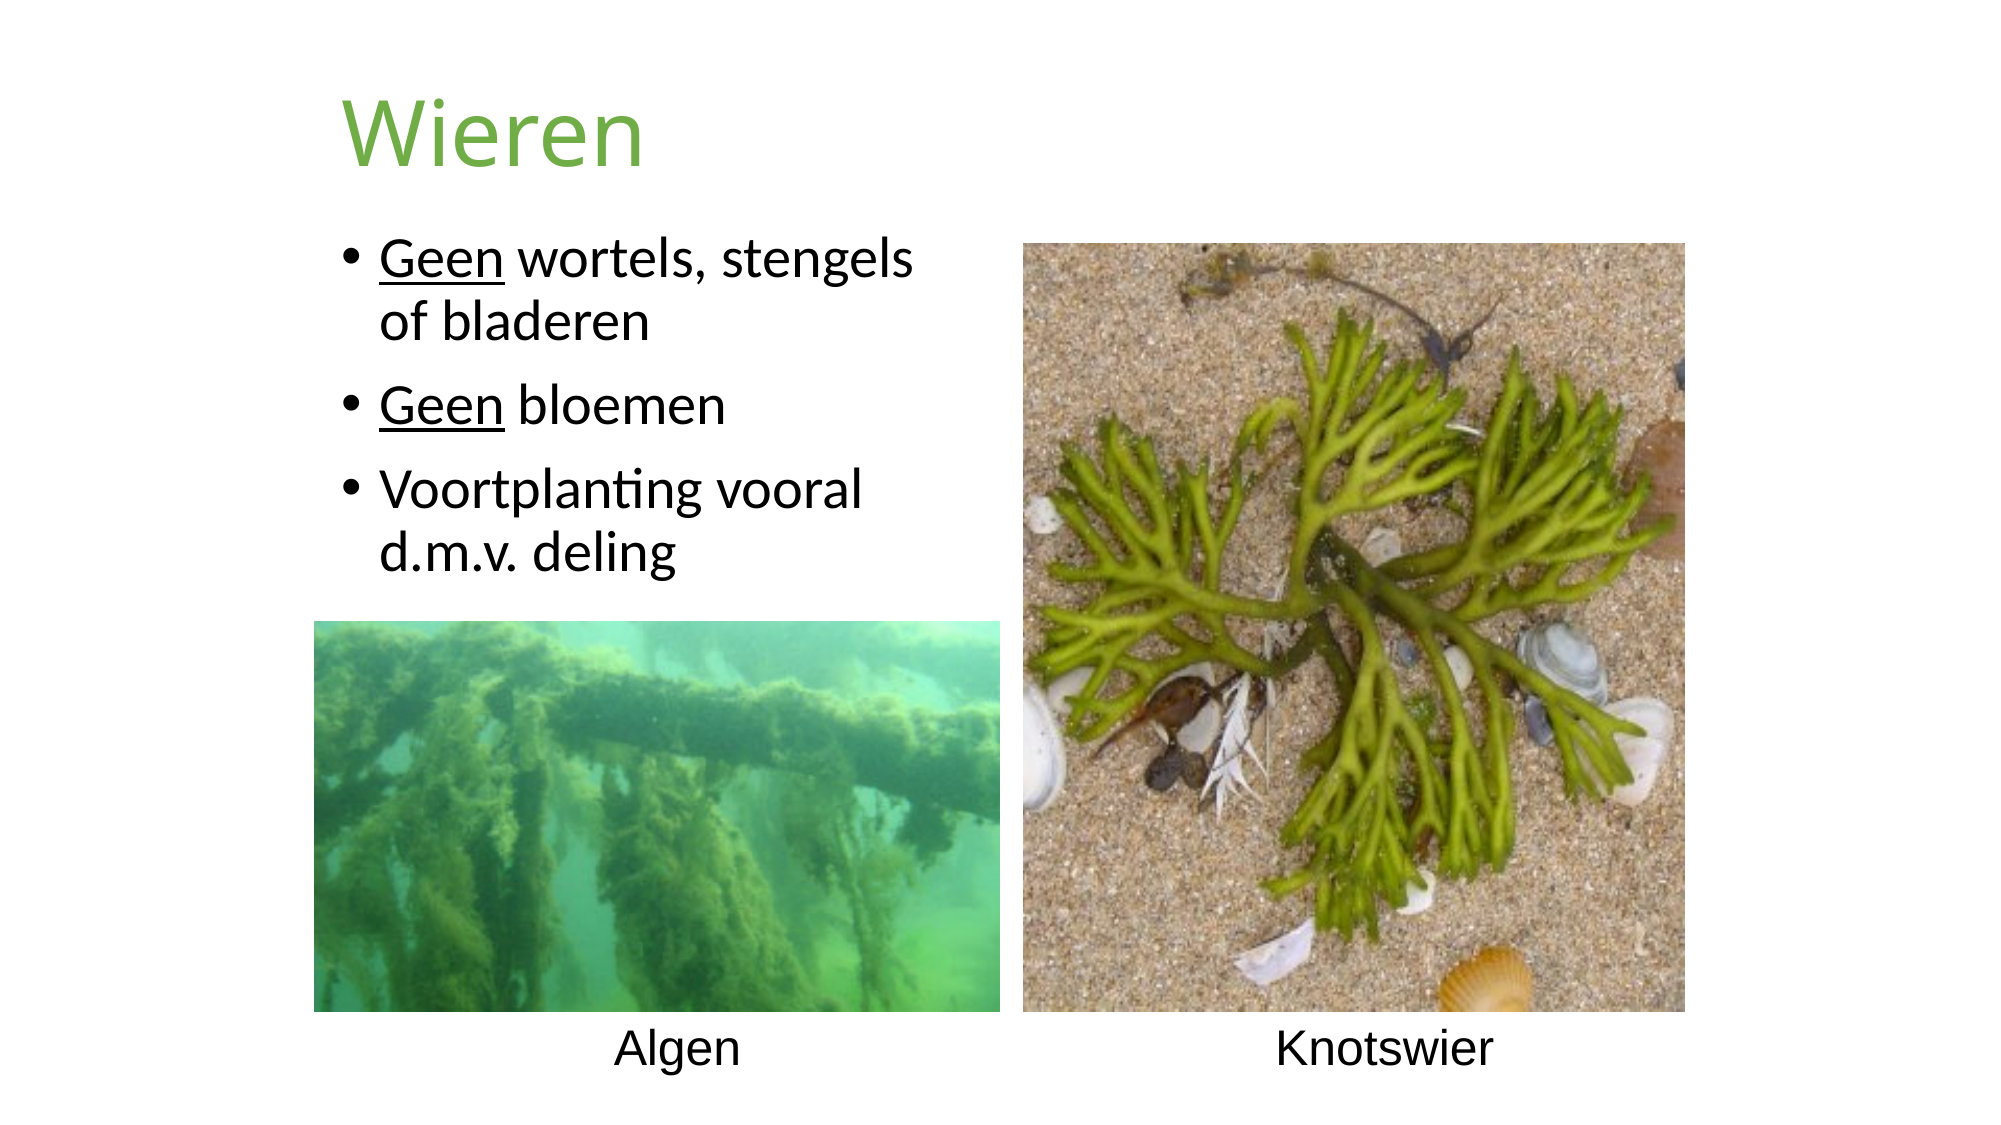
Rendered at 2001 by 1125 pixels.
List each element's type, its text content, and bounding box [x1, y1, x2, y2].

list Geen wortels, stengels of bladeren Geen bloemen Voortplanting vooral d.m.v. deling [326, 220, 990, 621]
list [1023, 243, 1685, 1012]
text_box Knotswier [1260, 1012, 1510, 1083]
text_box Algen [598, 1012, 757, 1083]
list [314, 621, 1000, 1012]
title Wieren [326, 42, 1677, 231]
